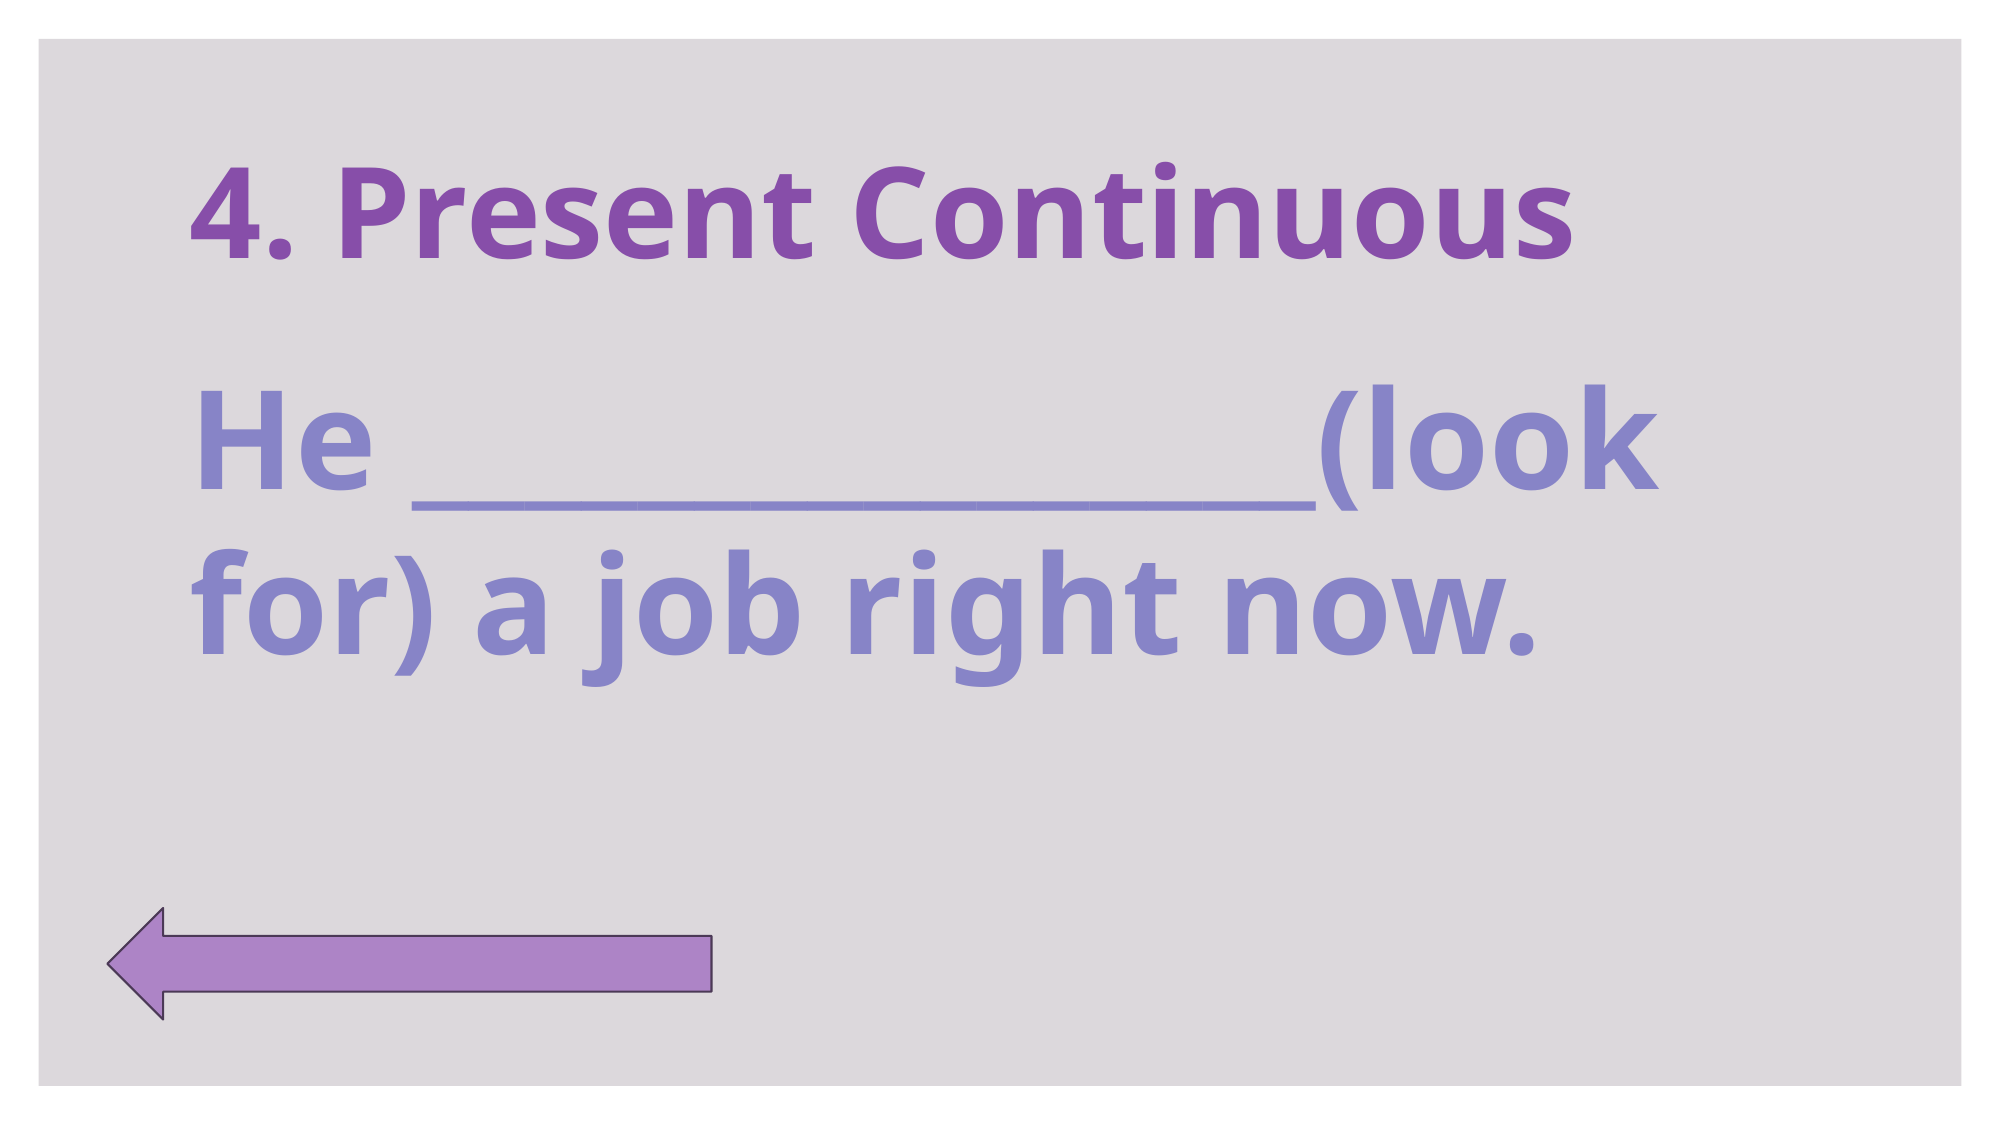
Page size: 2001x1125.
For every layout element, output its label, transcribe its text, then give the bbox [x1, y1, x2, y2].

title 4. Present Continuous [174, 105, 1825, 331]
list He ________________(look for) a job right now. [174, 345, 1825, 990]
text_box [106, 907, 713, 1021]
